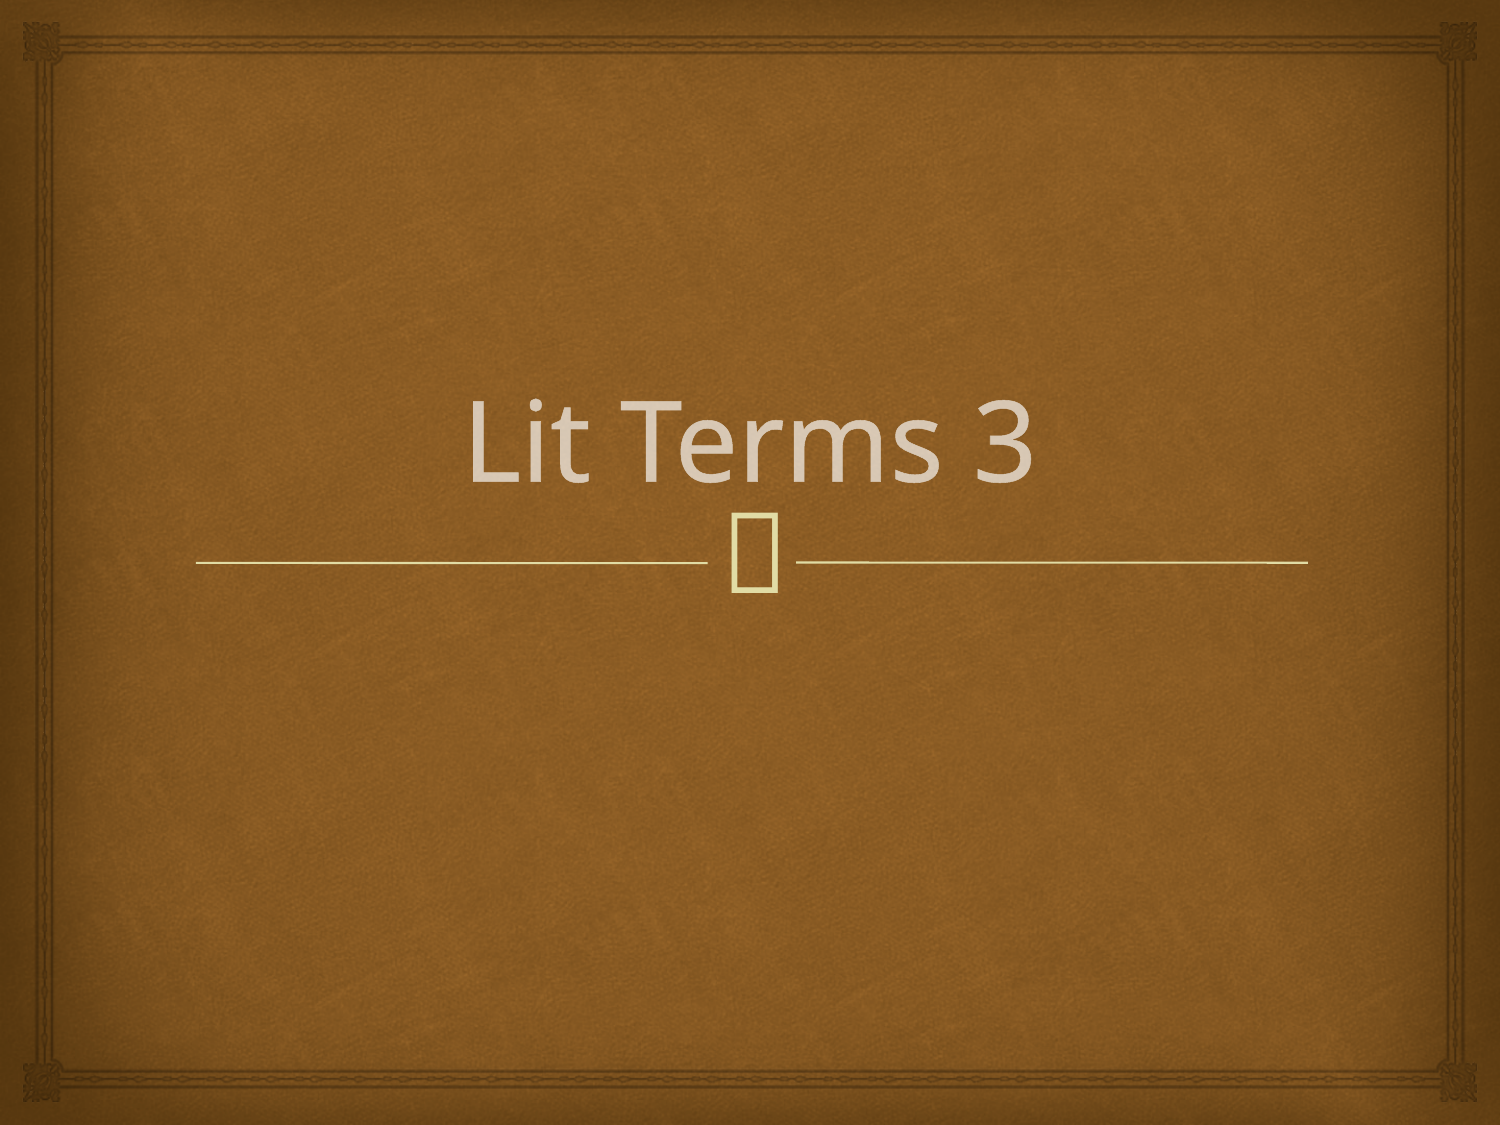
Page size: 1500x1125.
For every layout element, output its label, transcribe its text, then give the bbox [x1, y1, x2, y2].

picture [0, 0, 1500, 1125]
title Lit Terms 3 [194, 227, 1306, 512]
